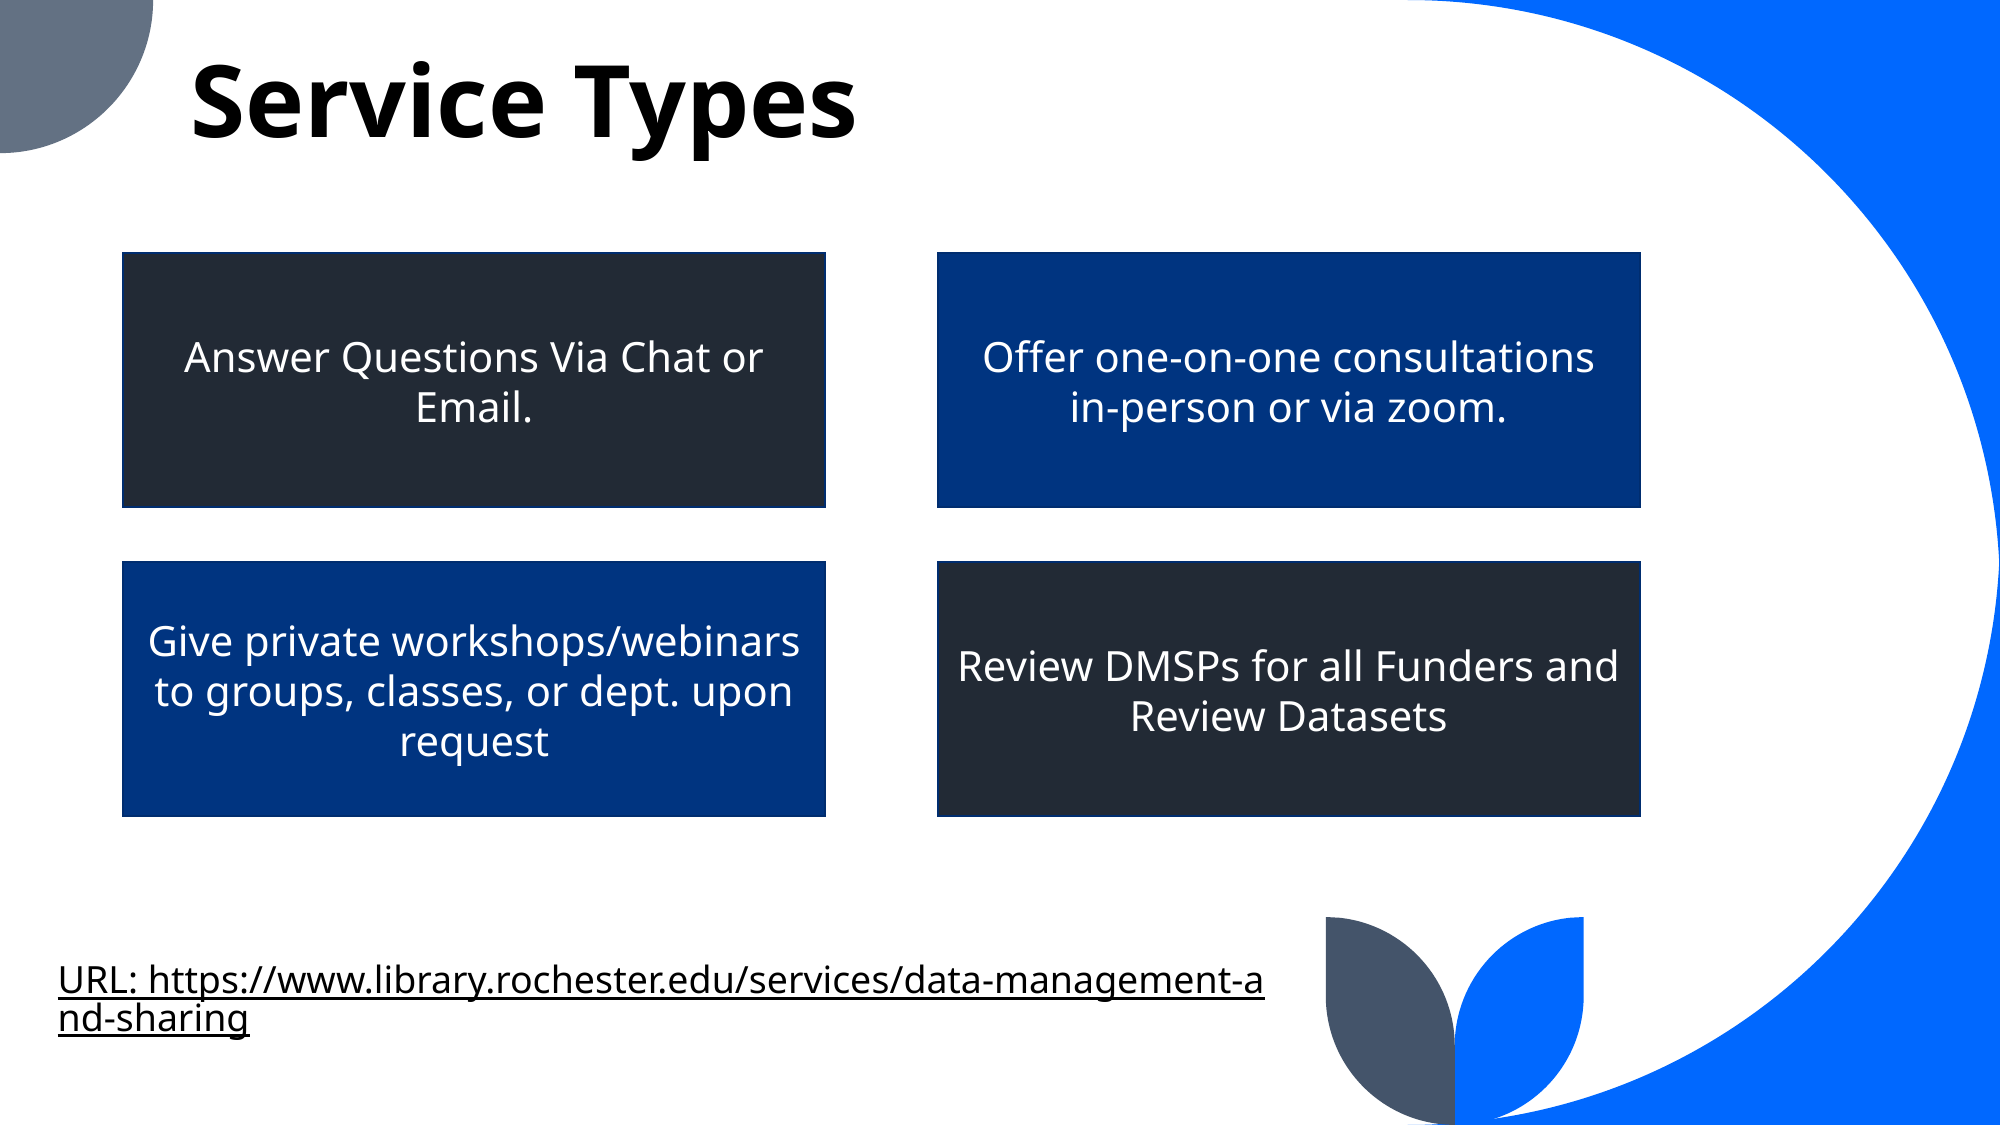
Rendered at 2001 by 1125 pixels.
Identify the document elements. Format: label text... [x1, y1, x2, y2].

text_box Review DMSPs for all Funders and Review Datasets [937, 561, 1641, 817]
title Service Types [175, 38, 1780, 167]
text_box Give private workshops/webinars to groups, classes, or dept. upon request [122, 561, 826, 817]
text_box Offer one-on-one consultations in-person or via zoom. [937, 252, 1641, 508]
text_box URL: https://www.library.rochester.edu/services/data-management-and-sharing [42, 949, 1289, 1105]
text_box Answer Questions Via Chat or Email. [122, 252, 826, 508]
